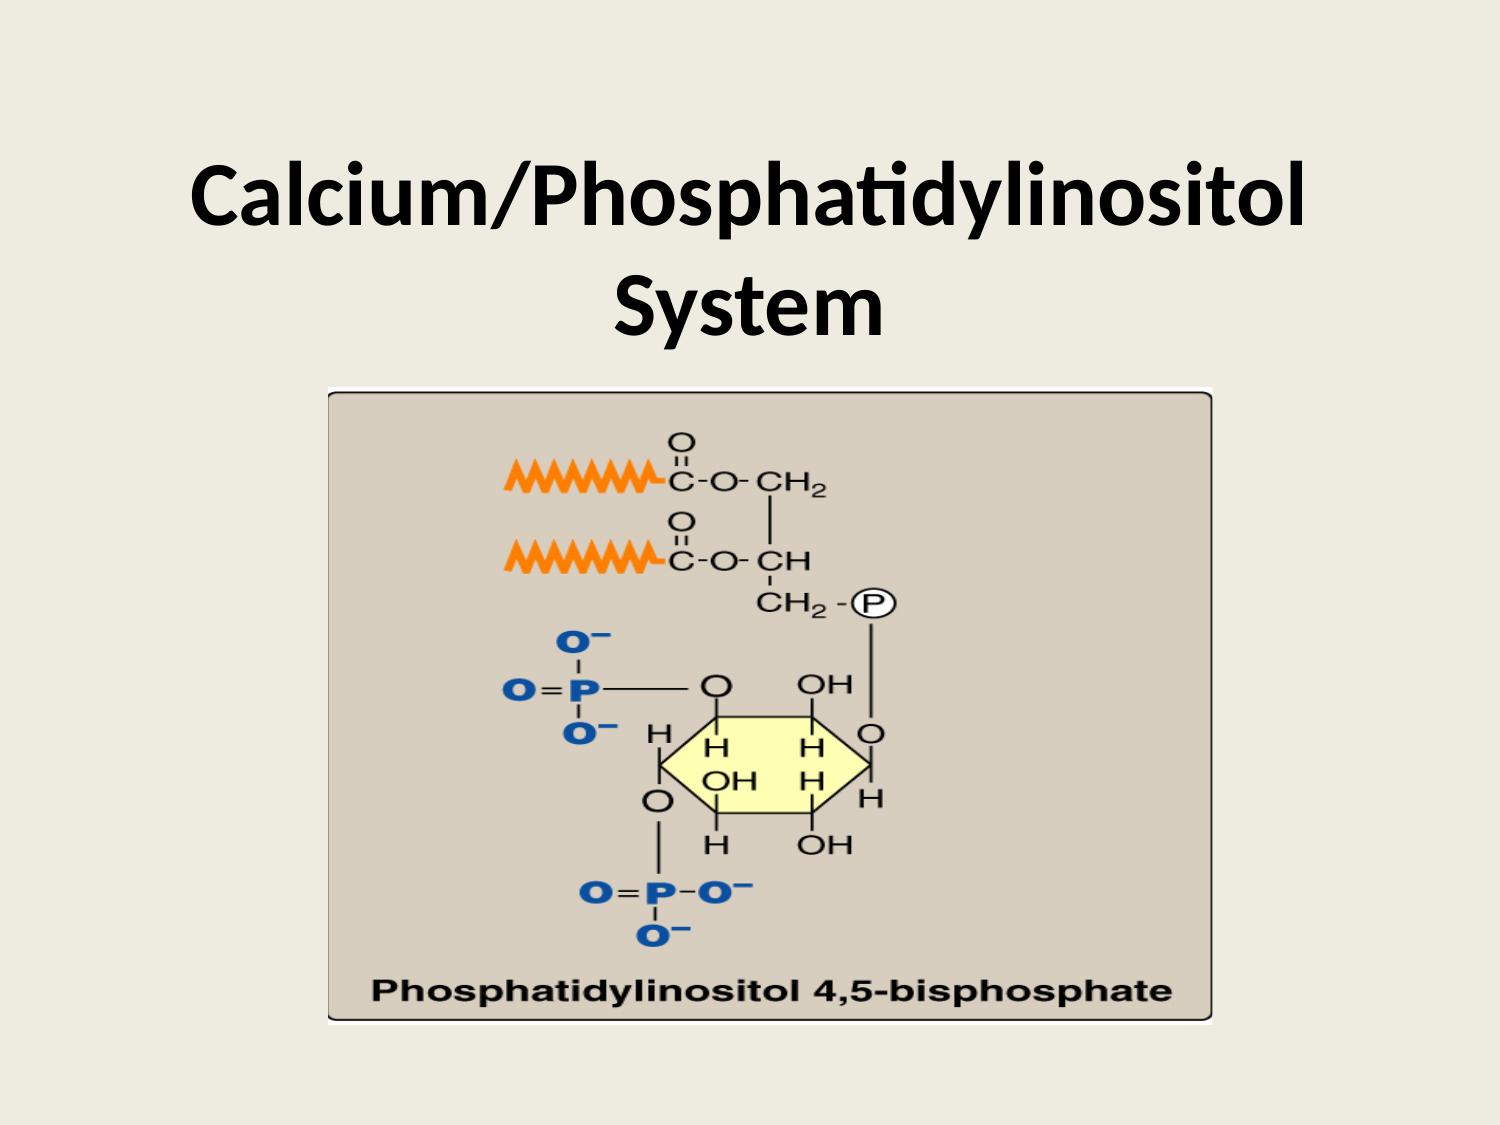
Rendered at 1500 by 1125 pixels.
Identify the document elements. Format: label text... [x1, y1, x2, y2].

title Calcium/Phosphatidylinositol System [74, 149, 1426, 338]
picture [327, 387, 1213, 1026]
